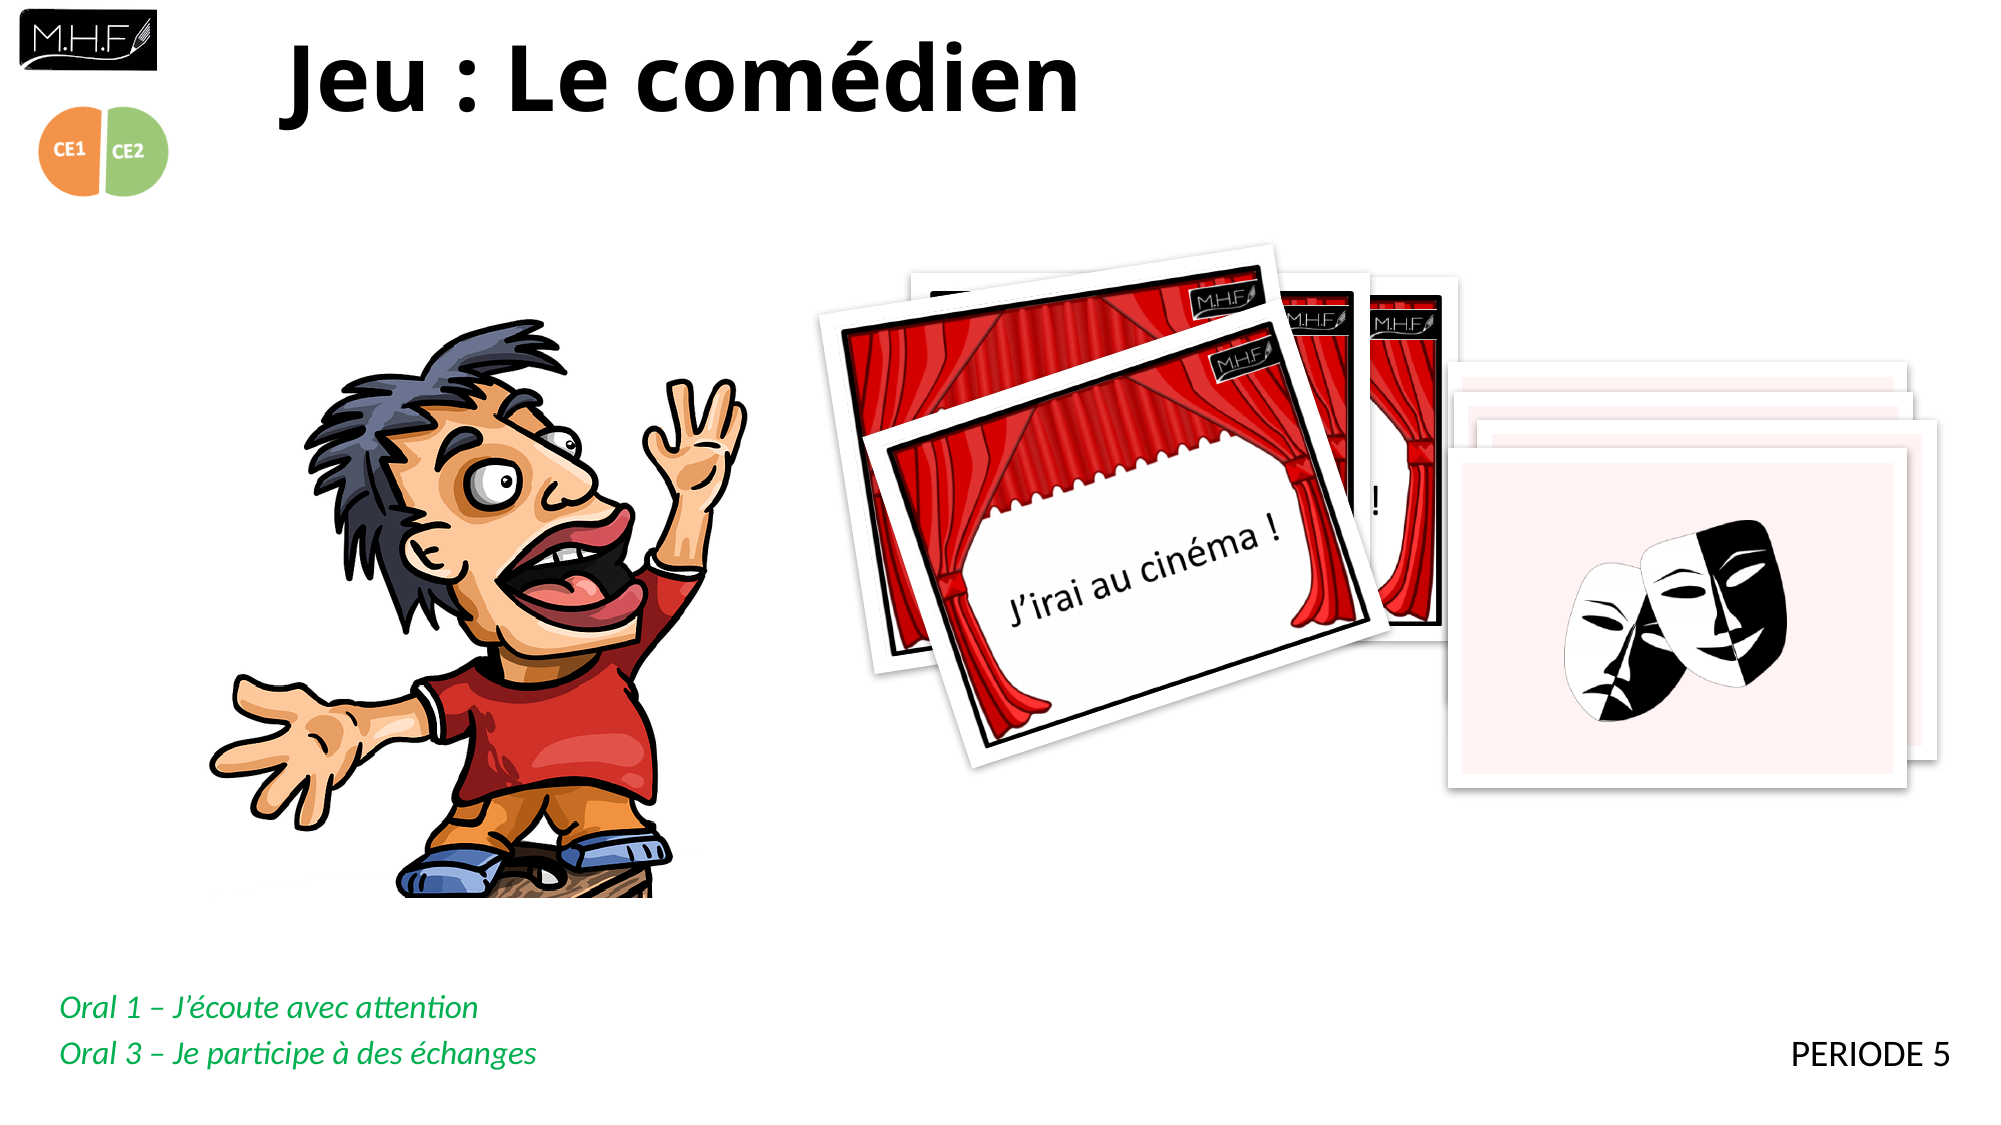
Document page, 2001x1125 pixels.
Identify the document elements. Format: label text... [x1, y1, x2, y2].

picture [205, 279, 769, 898]
picture [836, 261, 1444, 749]
picture [16, 7, 193, 235]
text_box Oral 1 – J’écoute avec attention Oral 3 – Je participe à des échanges [44, 977, 1346, 1092]
picture [1462, 376, 1922, 774]
title Jeu : Le comédien [271, 7, 1818, 156]
text_box PERIODE 5 [1362, 1021, 1967, 1082]
